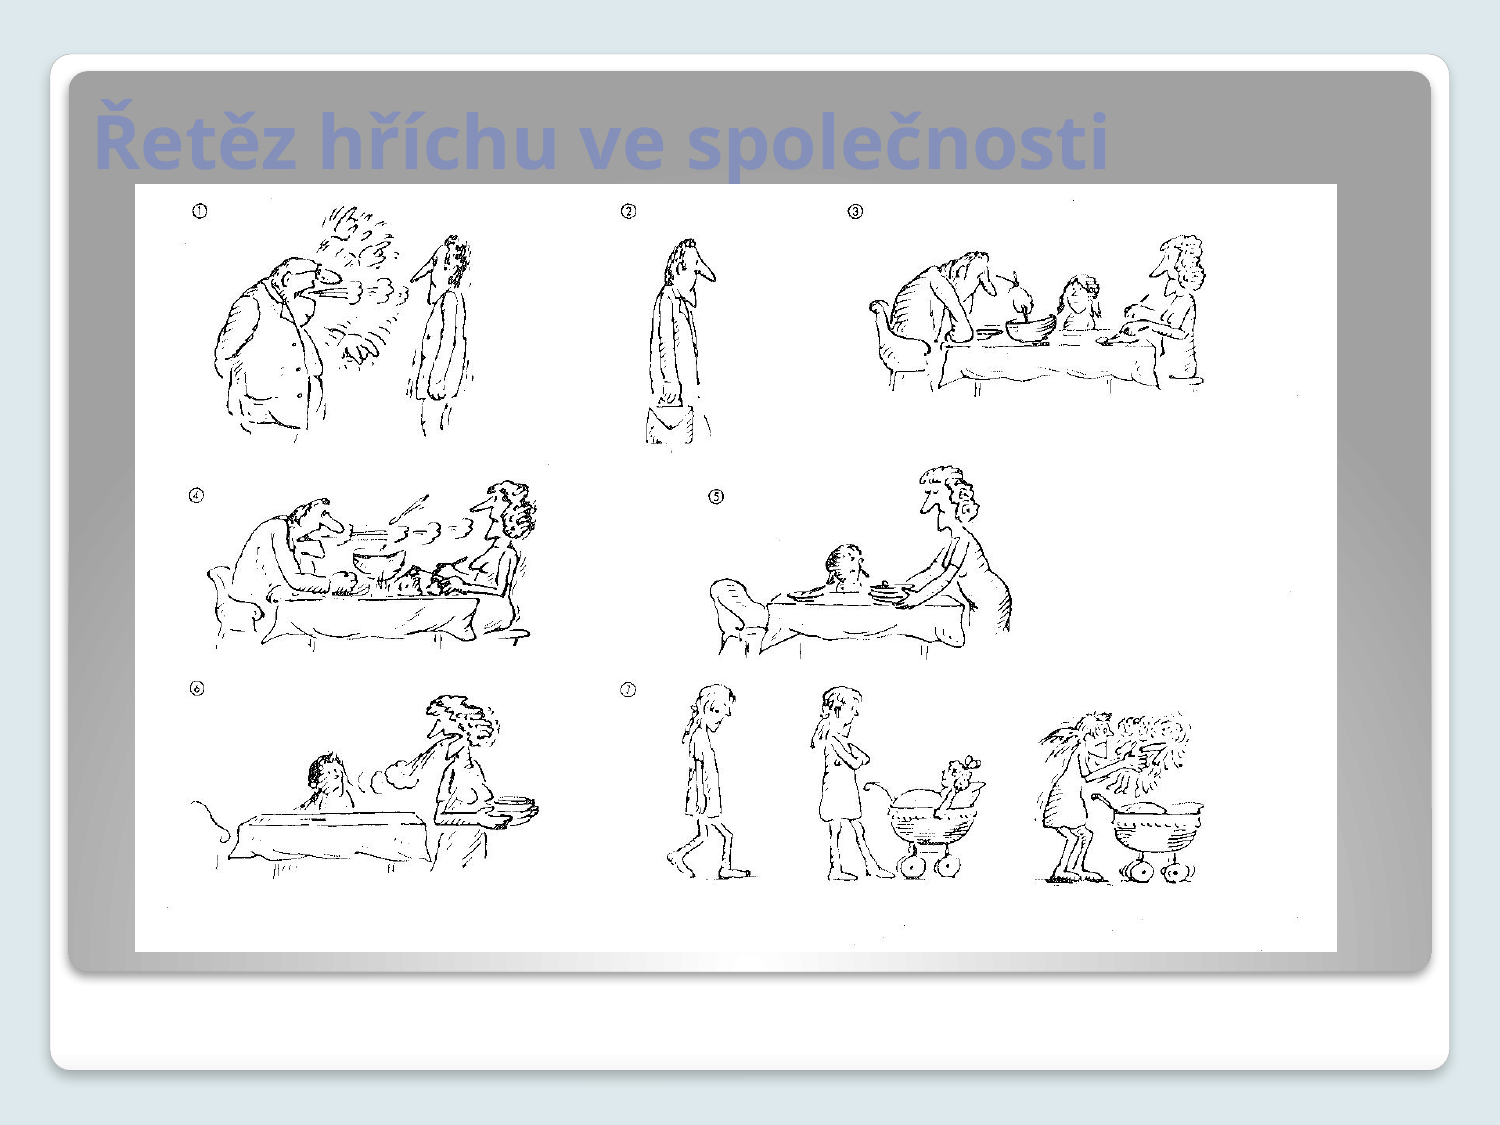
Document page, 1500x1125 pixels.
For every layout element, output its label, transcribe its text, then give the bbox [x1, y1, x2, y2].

title Řetěz hříchu ve společnosti [76, 66, 1420, 192]
picture [135, 184, 1337, 952]
list [76, 208, 1420, 1025]
